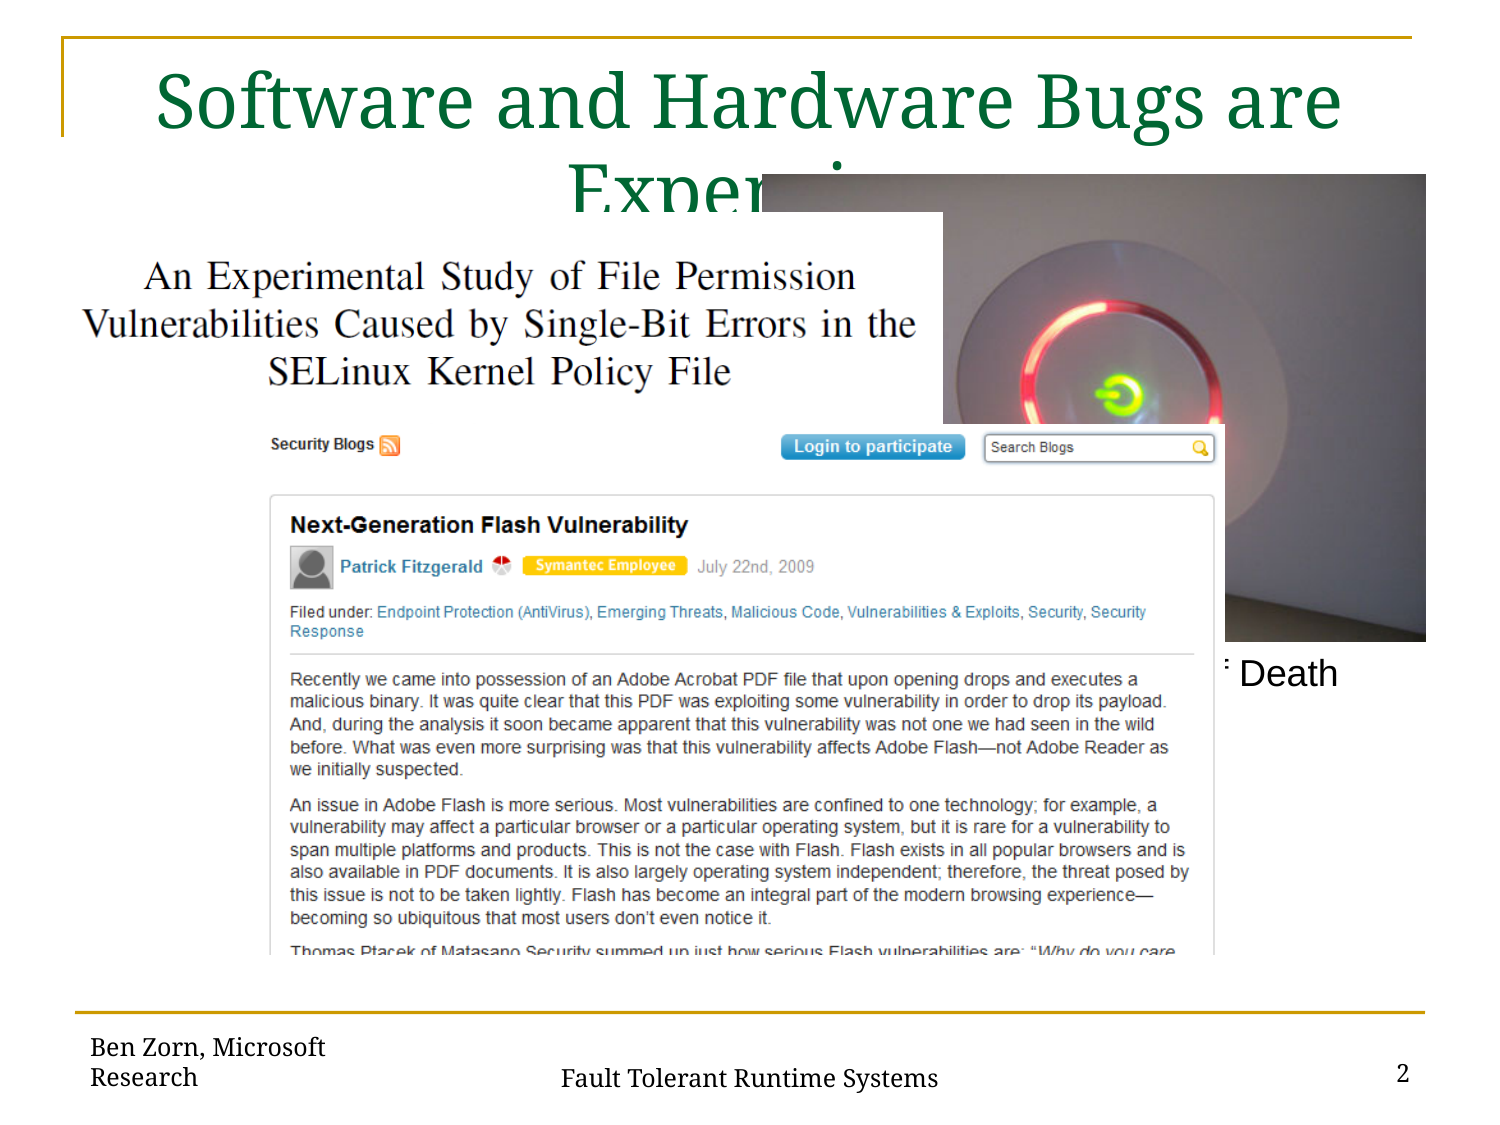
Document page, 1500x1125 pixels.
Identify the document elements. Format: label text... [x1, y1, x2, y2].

picture [62, 212, 1226, 955]
slide_number 2 [1074, 1023, 1426, 1100]
title Software and Hardware Bugs are Expensive [74, 45, 1426, 176]
footer Fault Tolerant Runtime Systems [512, 1024, 988, 1101]
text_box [762, 174, 1426, 711]
slide_number Ben Zorn, Microsoft Research [74, 1023, 426, 1100]
